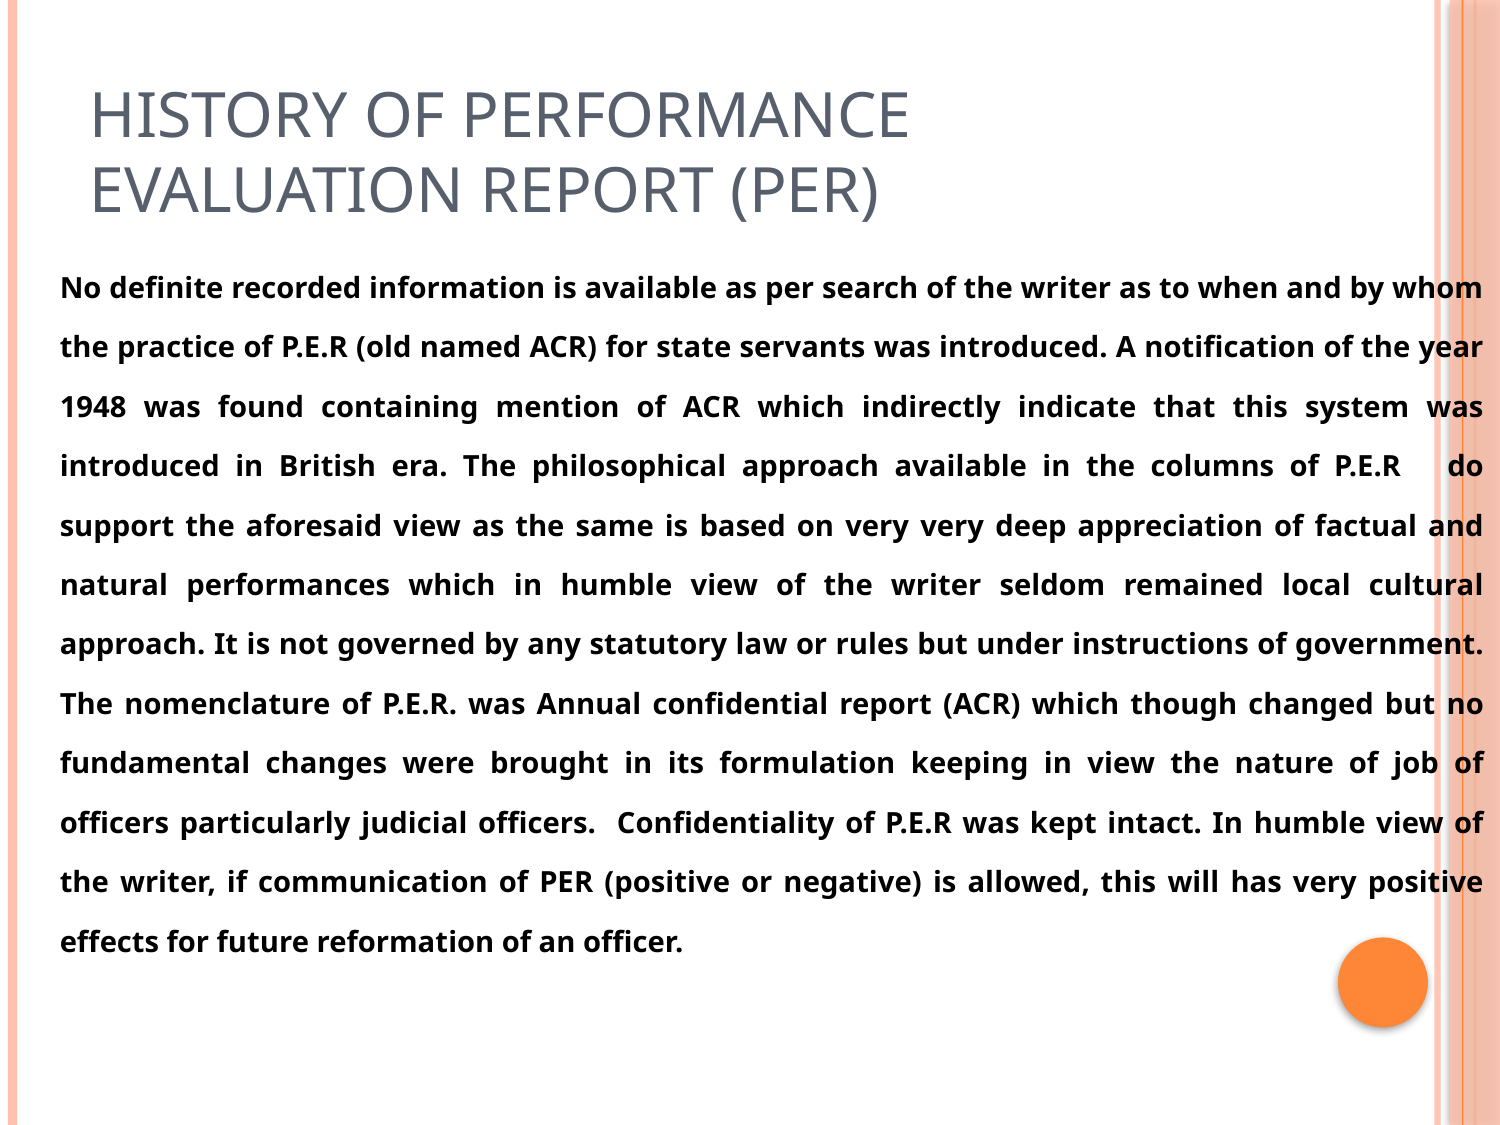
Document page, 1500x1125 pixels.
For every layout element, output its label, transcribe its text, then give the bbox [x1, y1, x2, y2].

title History of performance evaluation report (PER) [75, 45, 1300, 233]
list No definite recorded information is available as per search of the writer as to when and by whom the practice of P.E.R (old named ACR) for state servants was introduced. A notification of the year 1948 was found containing mention of ACR which indirectly indicate that this system was introduced in British era. The philosophical approach available in the columns of P.E.R do support the aforesaid view as the same is based on very very deep appreciation of factual and natural performances which in humble view of the writer seldom remained local cultural approach. It is not governed by any statutory law or rules but under instructions of government. The nomenclature of P.E.R. was Annual confidential report (ACR) which though changed but no fundamental changes were brought in its formulation keeping in view the nature of job of officers particularly judicial officers. Confidentiality of P.E.R was kept intact. In humble view of the writer, if communication of PER (positive or negative) is allowed, this will has very positive effects for future reformation of an officer. [0, 237, 1500, 1088]
